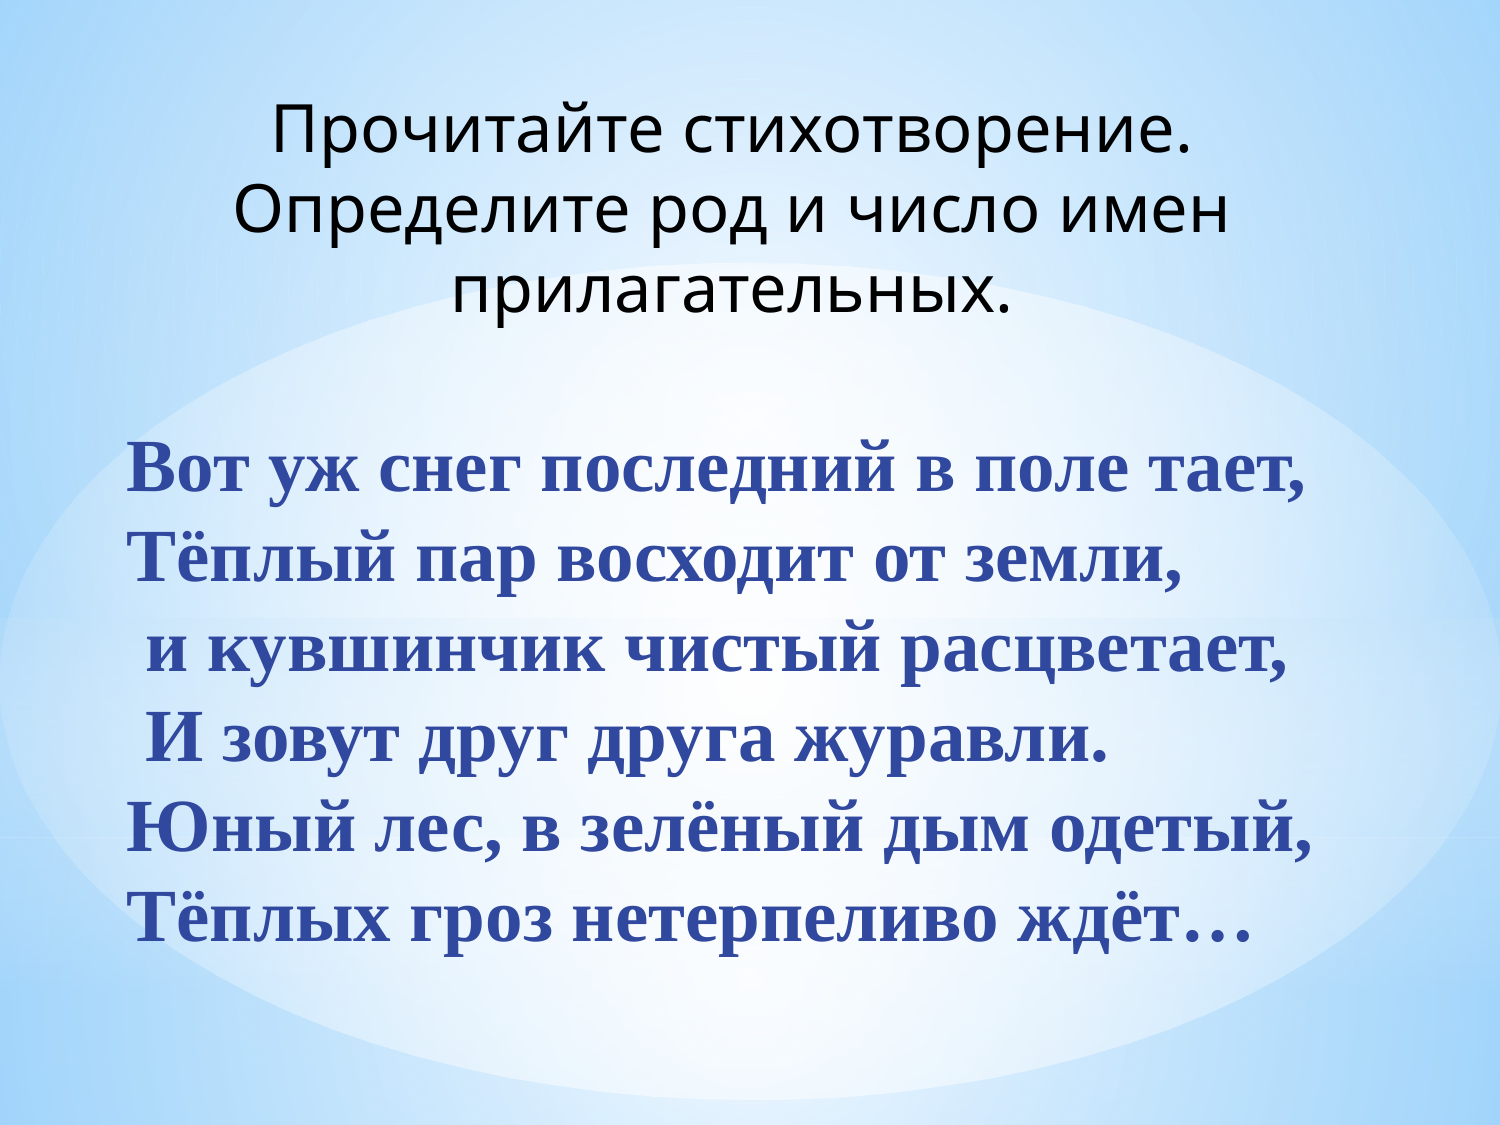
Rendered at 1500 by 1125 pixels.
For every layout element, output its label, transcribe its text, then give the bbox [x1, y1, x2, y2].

text_box Прочитайте стихотворение. Определите род и число имен прилагательных. [159, 78, 1306, 333]
text_box Вот уж снег последний в поле тает, Тёплый пар восходит от земли, и кувшинчик чистый расцветает, И зовут друг друга журавли. Юный лес, в зелёный дым одетый, Тёплых гроз нетерпеливо ждёт… [112, 408, 1435, 964]
